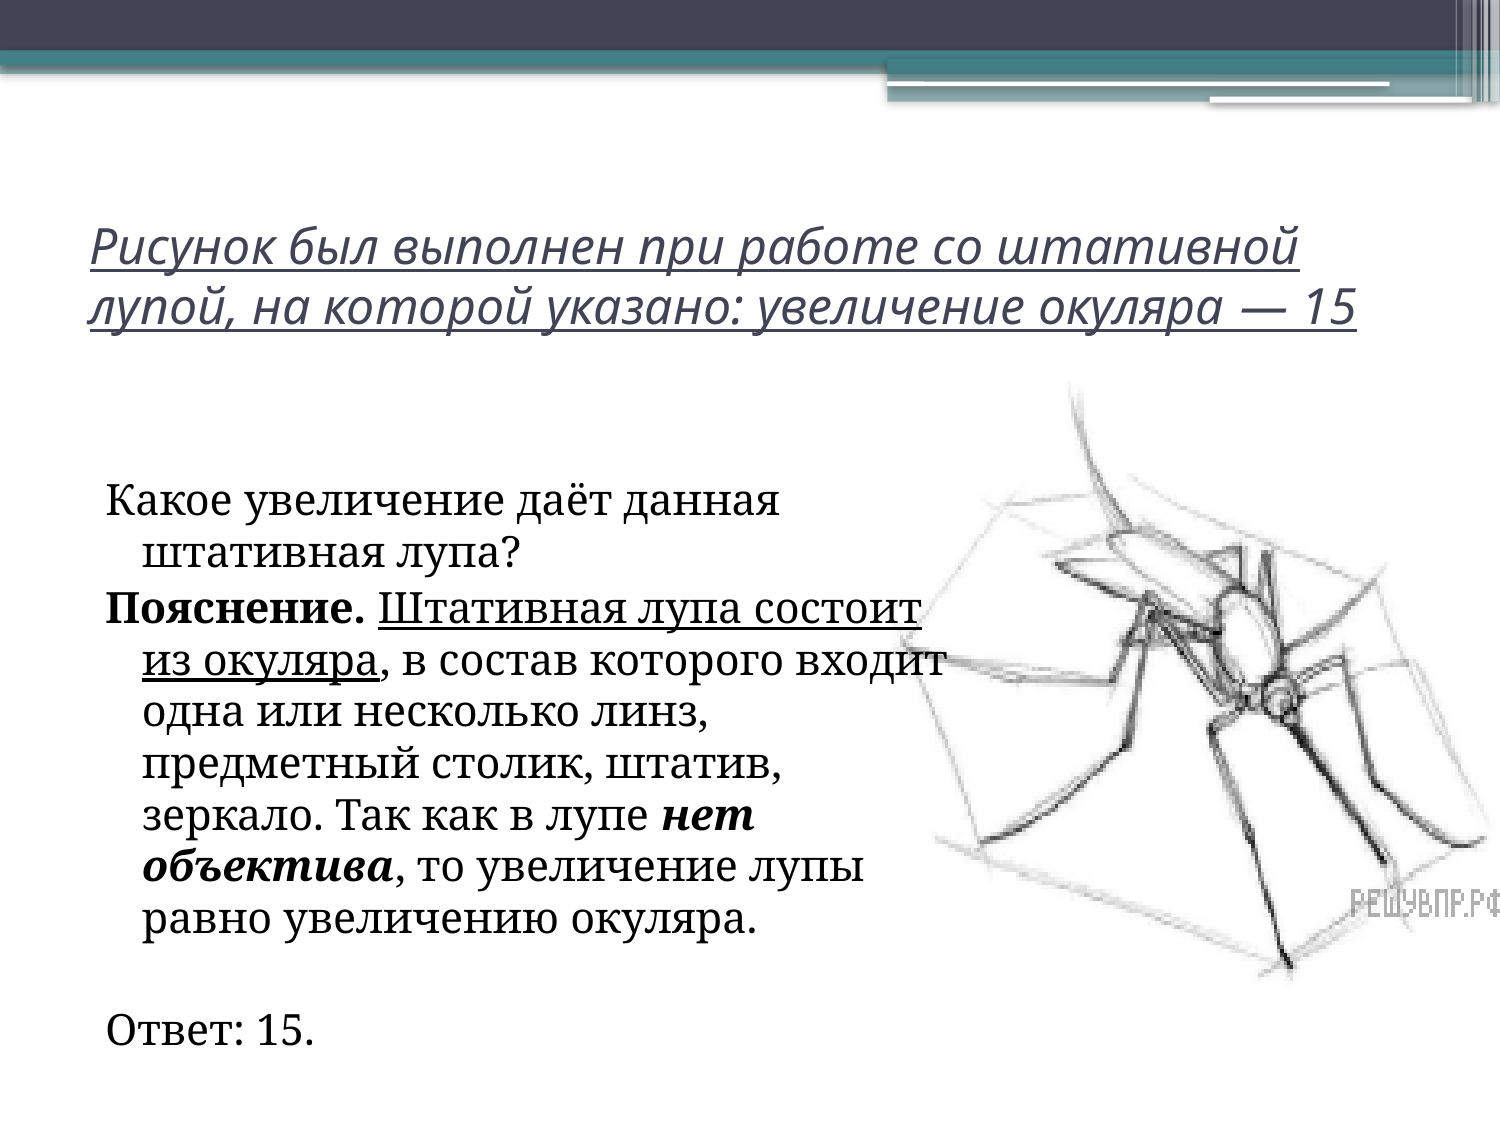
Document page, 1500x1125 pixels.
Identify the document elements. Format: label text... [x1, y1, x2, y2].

title Рисунок был выполнен при работе со штативной лупой, на которой указано: увеличение окуляра — 15 [75, 187, 1425, 363]
picture [867, 349, 1500, 1006]
list Какое увеличение даёт данная штативная лупа? Пояснение. Штативная лупа состоит из окуляра, в состав которого входит одна или несколько линз, предметный столик, штатив, зеркало. Так как в лупе нет объектива, то увеличение лупы равно увеличению окуляра. Ответ: 15. [75, 408, 987, 1079]
